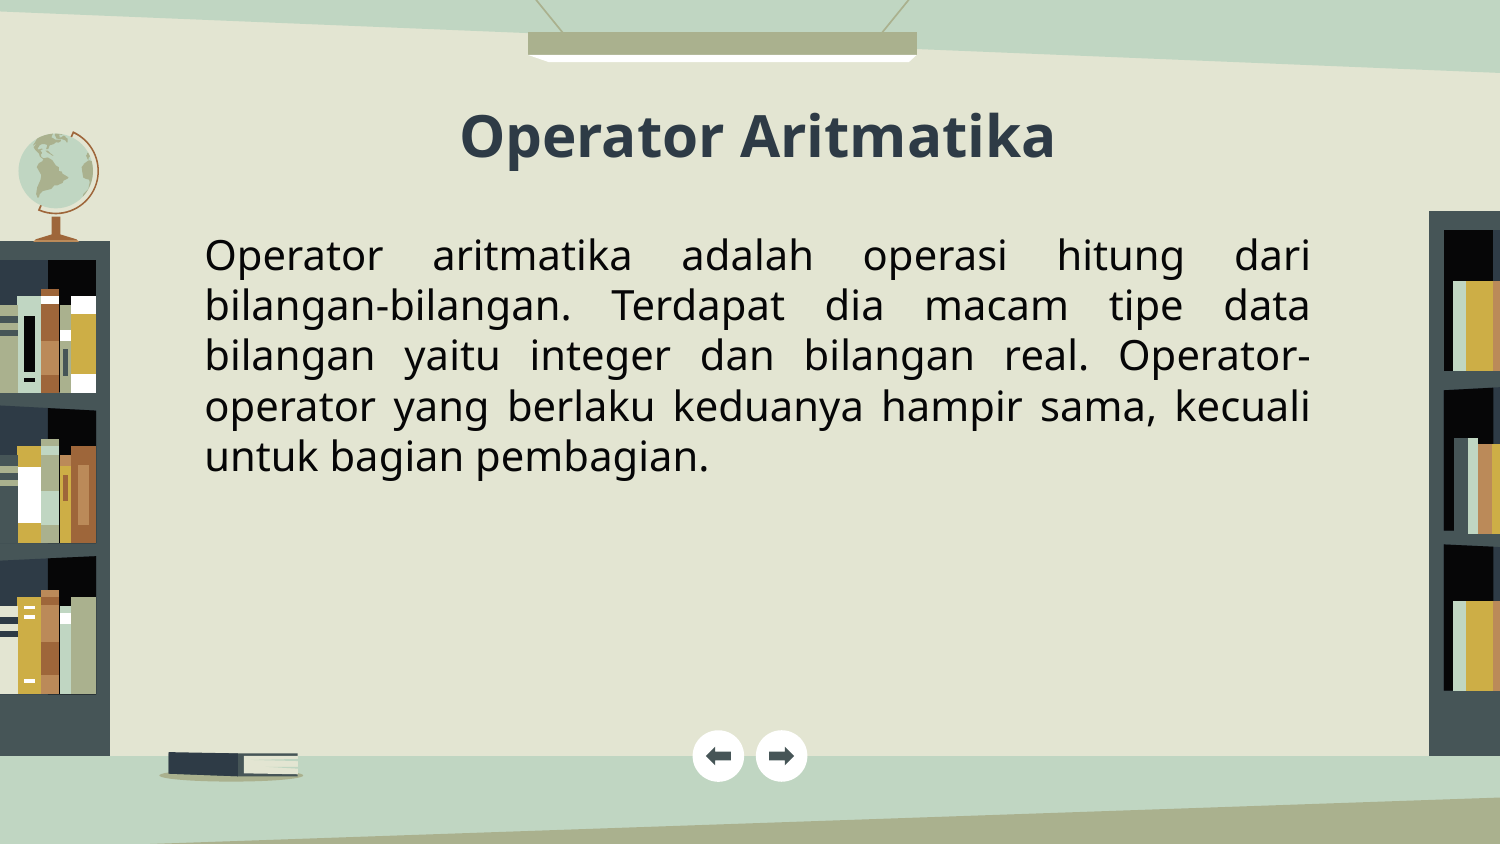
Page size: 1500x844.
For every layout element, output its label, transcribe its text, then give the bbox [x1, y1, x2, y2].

text_box [755, 730, 808, 782]
text_box [692, 730, 745, 782]
subtitle Operator aritmatika adalah operasi hitung dari bilangan-bilangan. Terdapat dia macam tipe data bilangan yaitu integer dan bilangan real. Operator-operator yang berlaku keduanya hampir sama, kecuali untuk bagian pembagian. [189, 214, 1327, 422]
text_box Operator Aritmatika [126, 100, 1390, 169]
text_box [769, 746, 795, 766]
text_box [705, 746, 731, 766]
